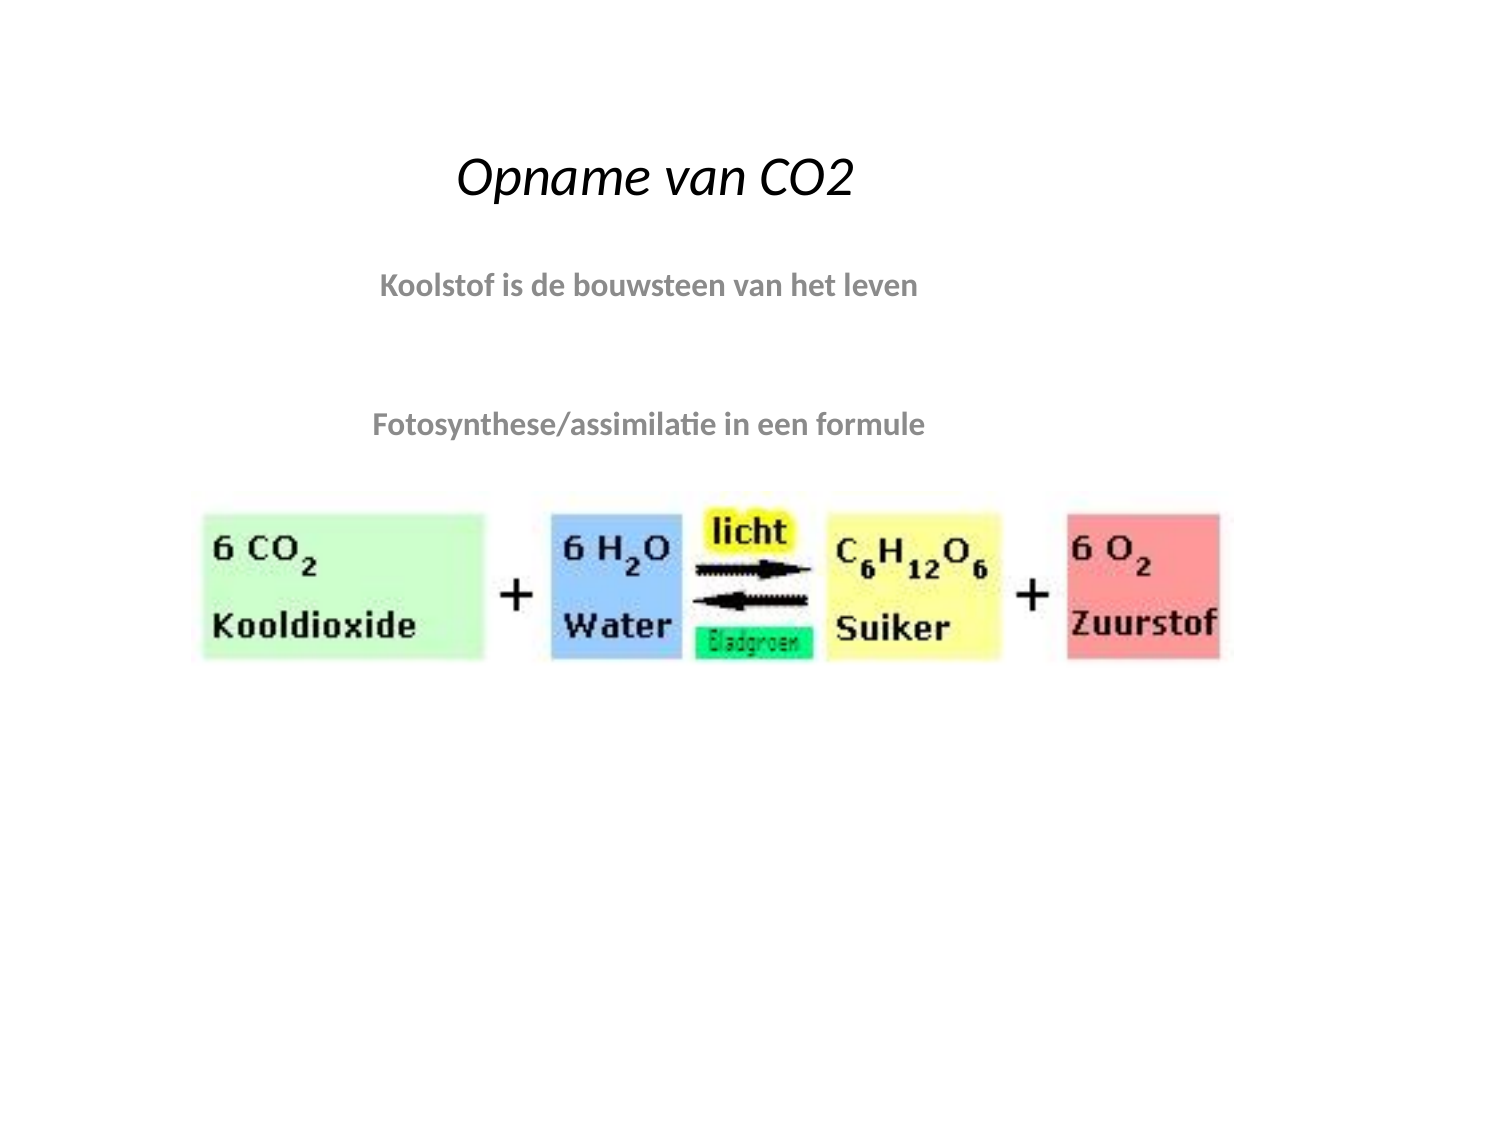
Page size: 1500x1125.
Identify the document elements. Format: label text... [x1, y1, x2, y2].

picture [191, 491, 1234, 693]
subtitle Koolstof is de bouwsteen van het leven Fotosynthese/assimilatie in een formule [64, 255, 1235, 882]
title Opname van CO2 [112, 101, 1199, 244]
